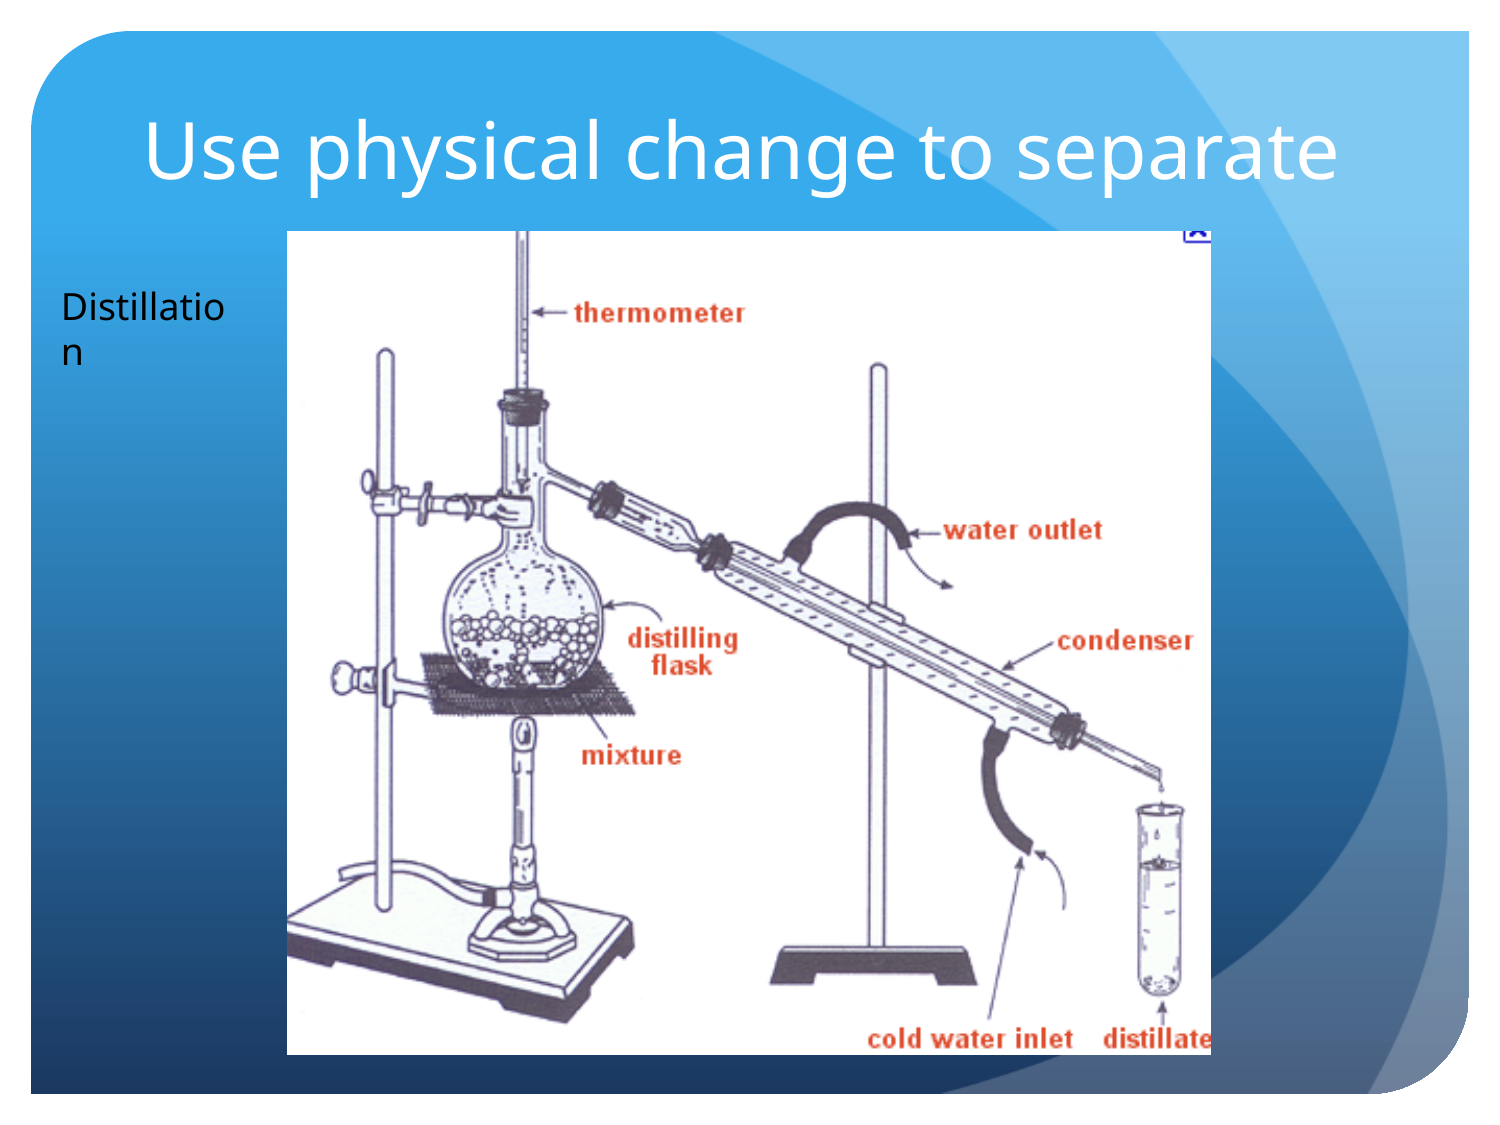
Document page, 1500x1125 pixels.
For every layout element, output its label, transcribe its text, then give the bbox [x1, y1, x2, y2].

title Use physical change to separate [127, 62, 1372, 203]
picture [24, 30, 1473, 1094]
text_box Distillation [46, 275, 263, 381]
